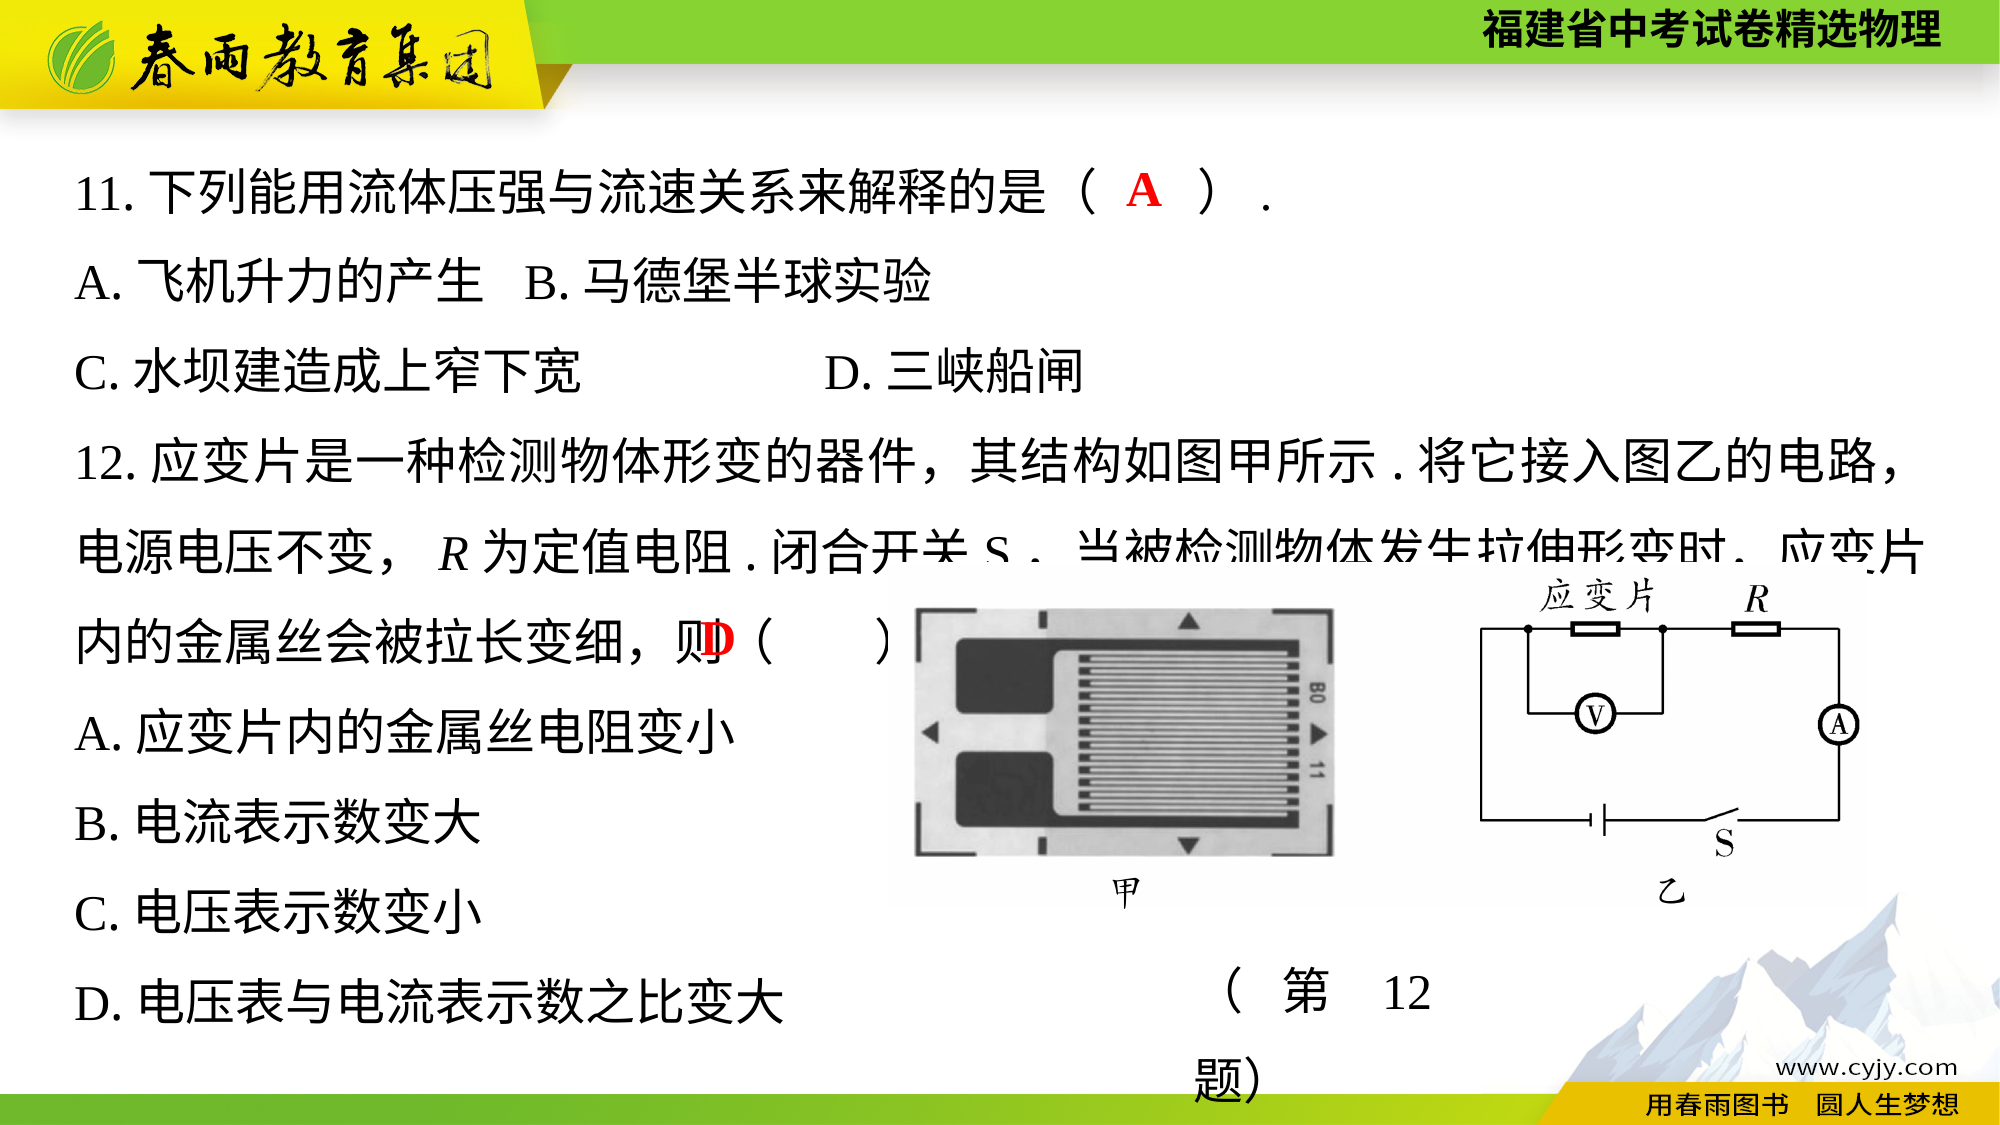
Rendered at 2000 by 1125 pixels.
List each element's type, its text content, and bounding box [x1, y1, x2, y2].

text_box D [685, 597, 752, 673]
picture [0, 0, 2000, 1125]
text_box （第12题） [1179, 922, 1459, 1028]
text_box A [1111, 148, 1177, 224]
list 11.下列能用流体压强与流速关系来解释的是（ ）. A.飞机升力的产生 B.马德堡半球实验 C.水坝建造成上窄下宽 D.三峡船闸 12.应变片是一种检测物体形变的器件，其结构如图甲所示.将它接入图乙的电路，电源电压不变，R为定值电阻.闭合开关S，当被检测物体发生拉伸形变时，应变片内的金属丝会被拉长变细，则（ ）. A.应变片内的金属丝电阻变小 B.电流表示数变大 C.电压表示数变小 D.电压表与电流表示数之比变大 [59, 122, 1944, 1047]
